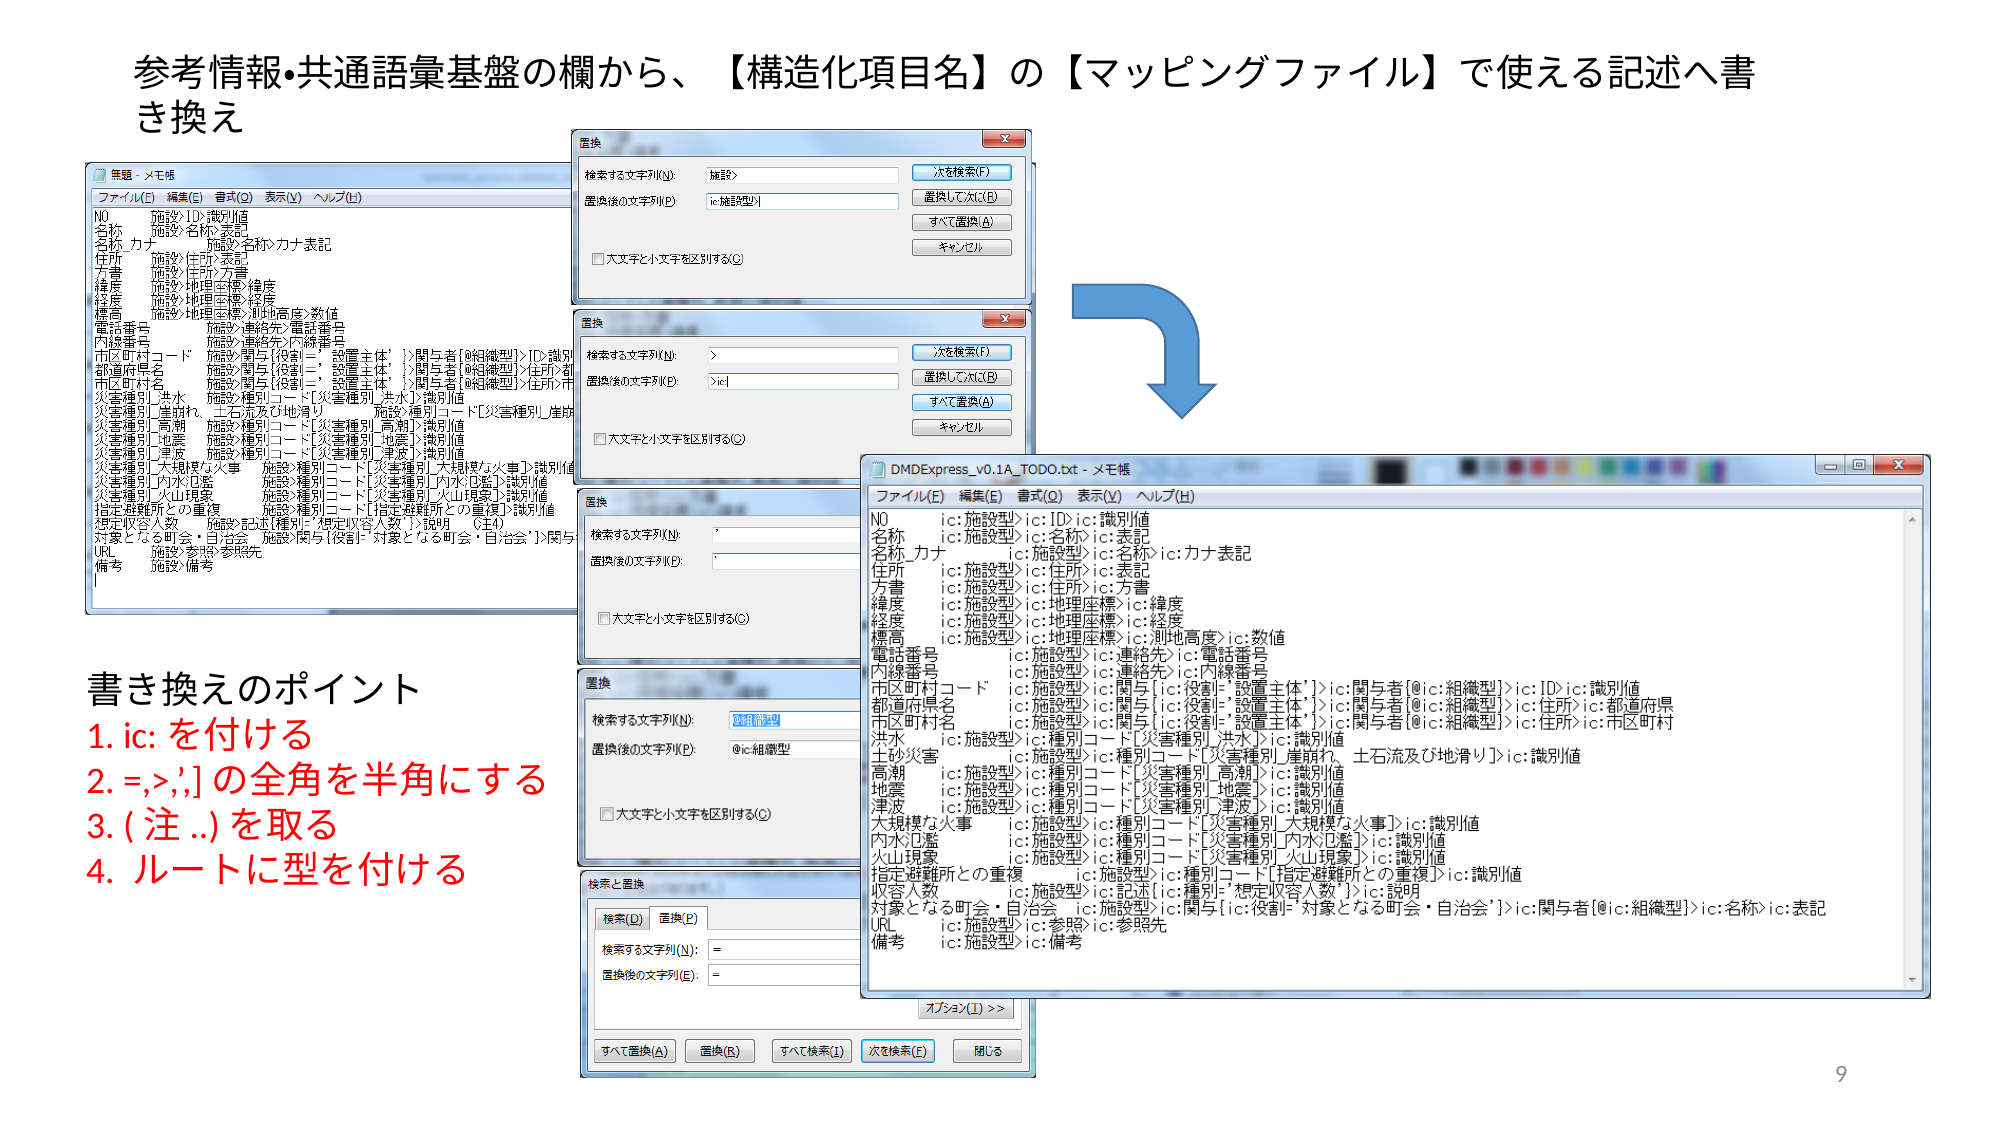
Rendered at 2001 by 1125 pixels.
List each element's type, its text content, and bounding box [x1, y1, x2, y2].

picture [85, 129, 1931, 1078]
slide_number 9 [1412, 1042, 1863, 1103]
text_box 書き換えのポイント 1. ic:を付ける 2. =,>,’,]の全角を半角にする 3. (注..)を取る 4. ルートに型を付ける [71, 658, 566, 898]
text_box 参考情報・共通語彙基盤の欄から、【構造化項目名】の【マッピングファイル】で使える記述へ書き換え [118, 41, 1784, 146]
text_box [1071, 283, 1218, 420]
